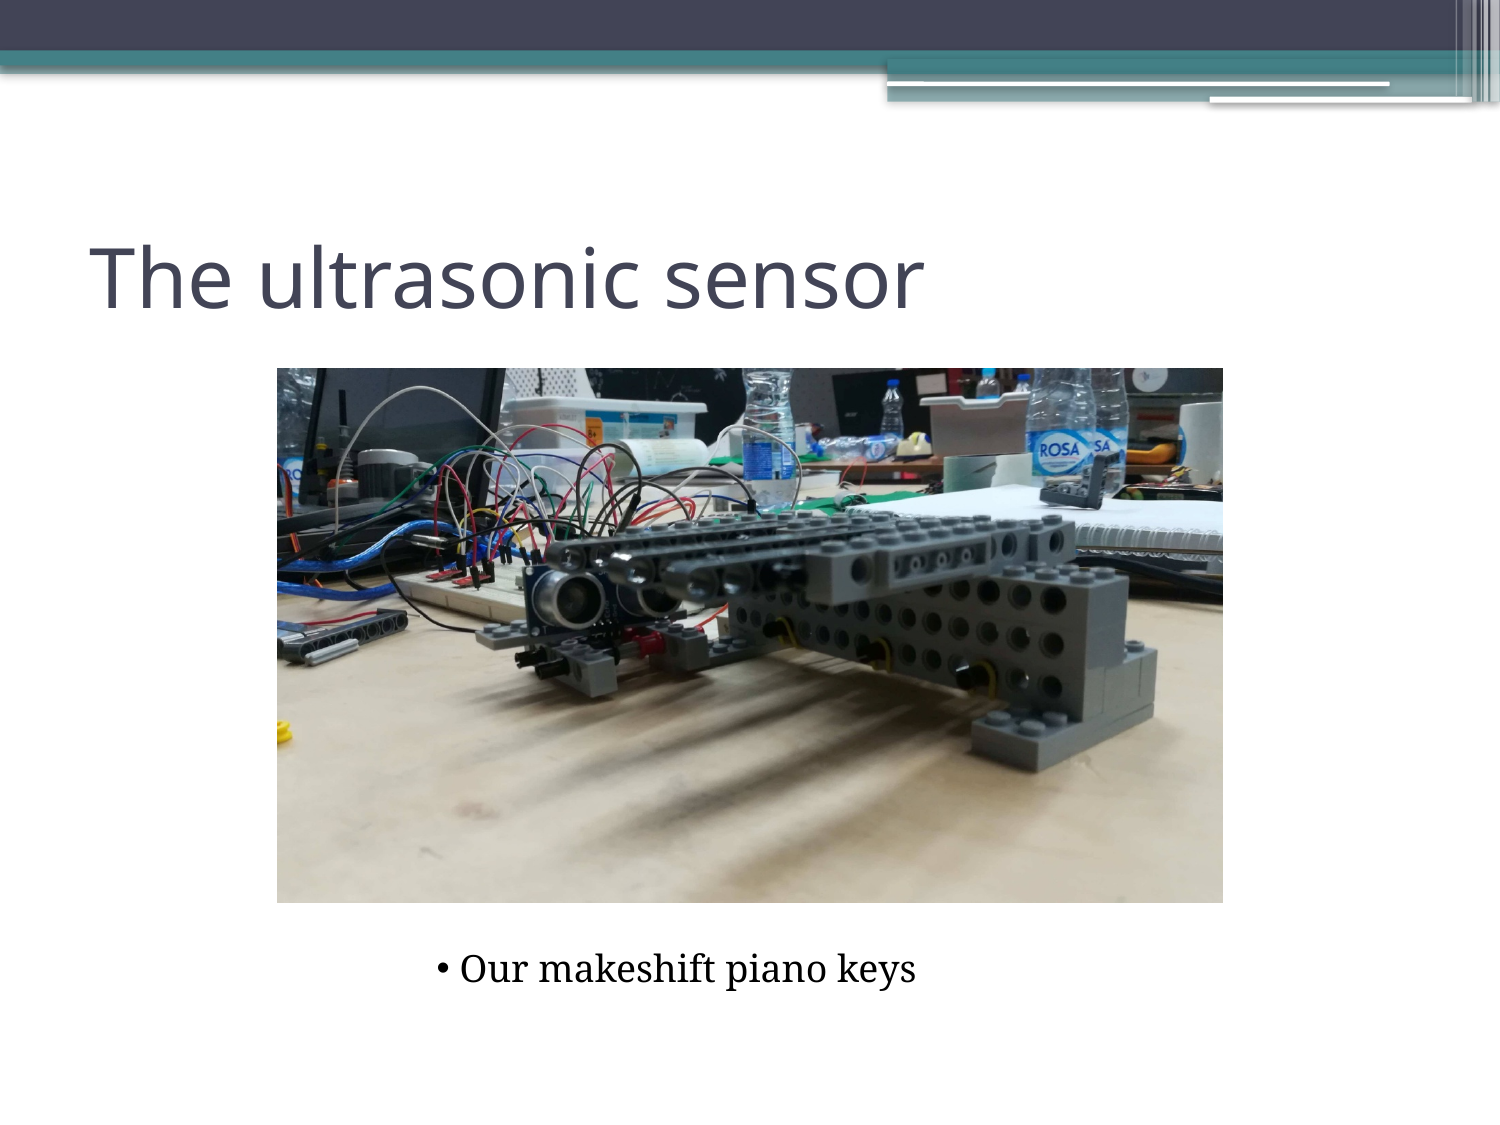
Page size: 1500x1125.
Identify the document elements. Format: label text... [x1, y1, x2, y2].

text_box Our makeshift piano keys [421, 937, 1079, 998]
title The ultrasonic sensor [75, 187, 1425, 363]
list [277, 368, 1223, 903]
